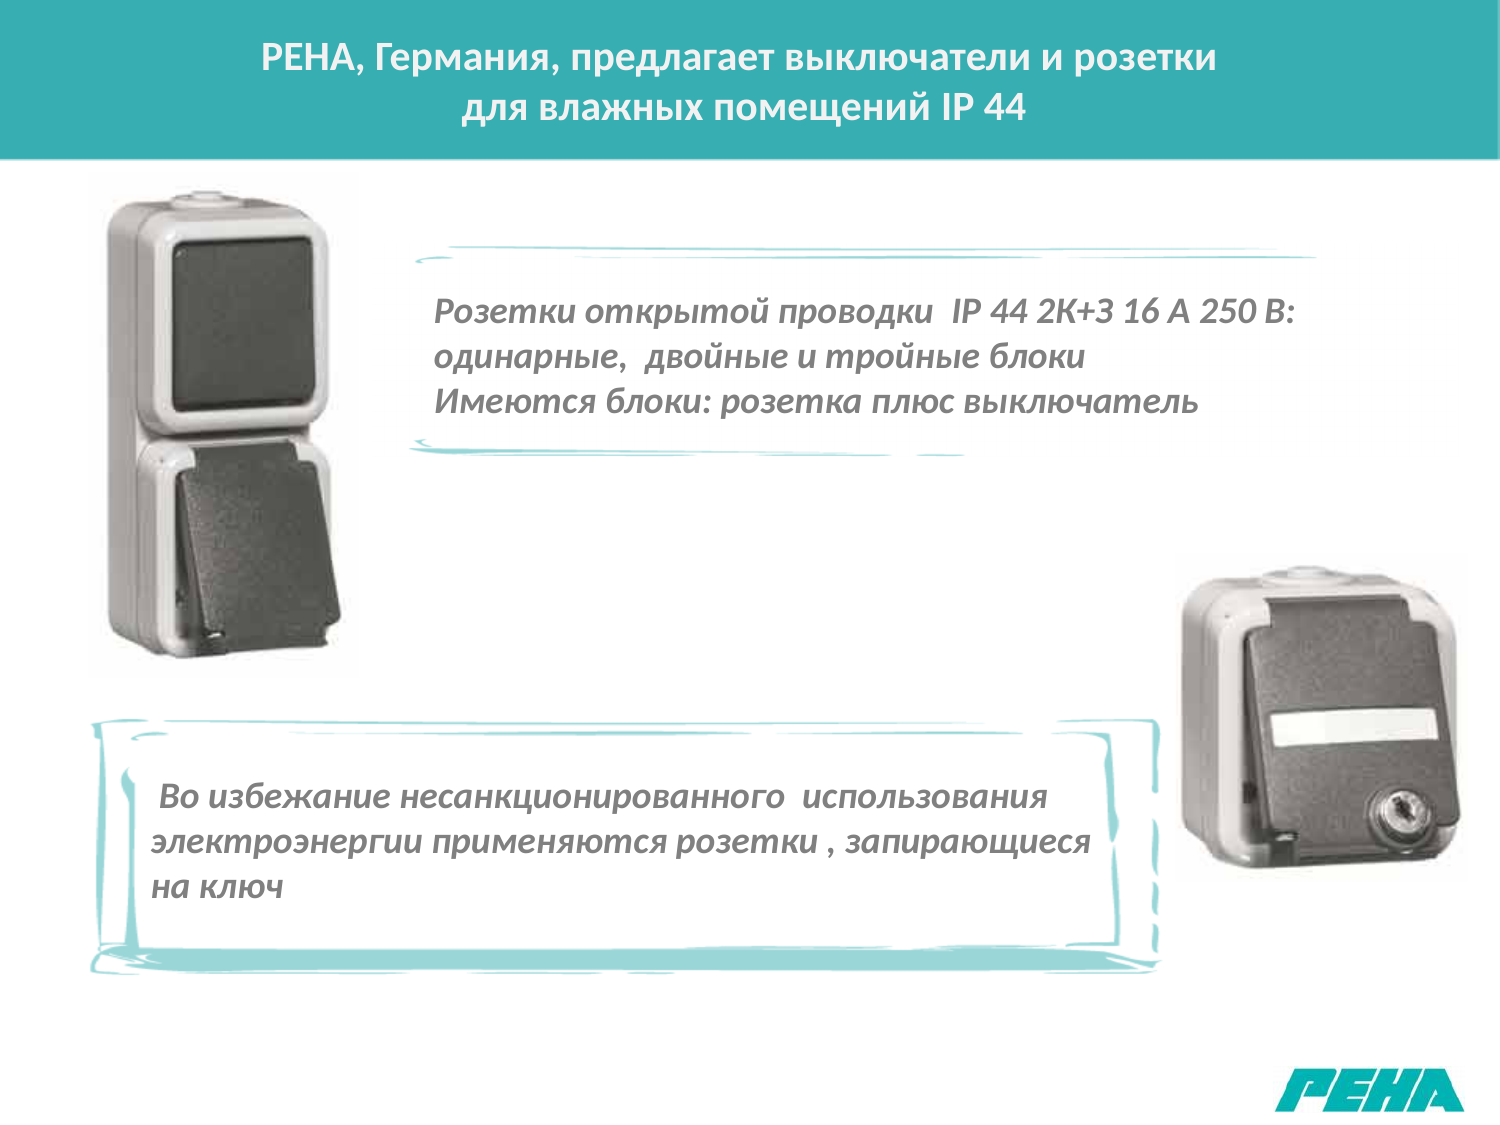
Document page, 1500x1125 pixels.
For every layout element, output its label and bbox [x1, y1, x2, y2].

picture [88, 715, 1164, 977]
picture [0, 0, 1500, 162]
picture [1174, 552, 1468, 882]
picture [88, 172, 360, 678]
picture [371, 243, 1459, 457]
picture [1272, 1065, 1465, 1113]
